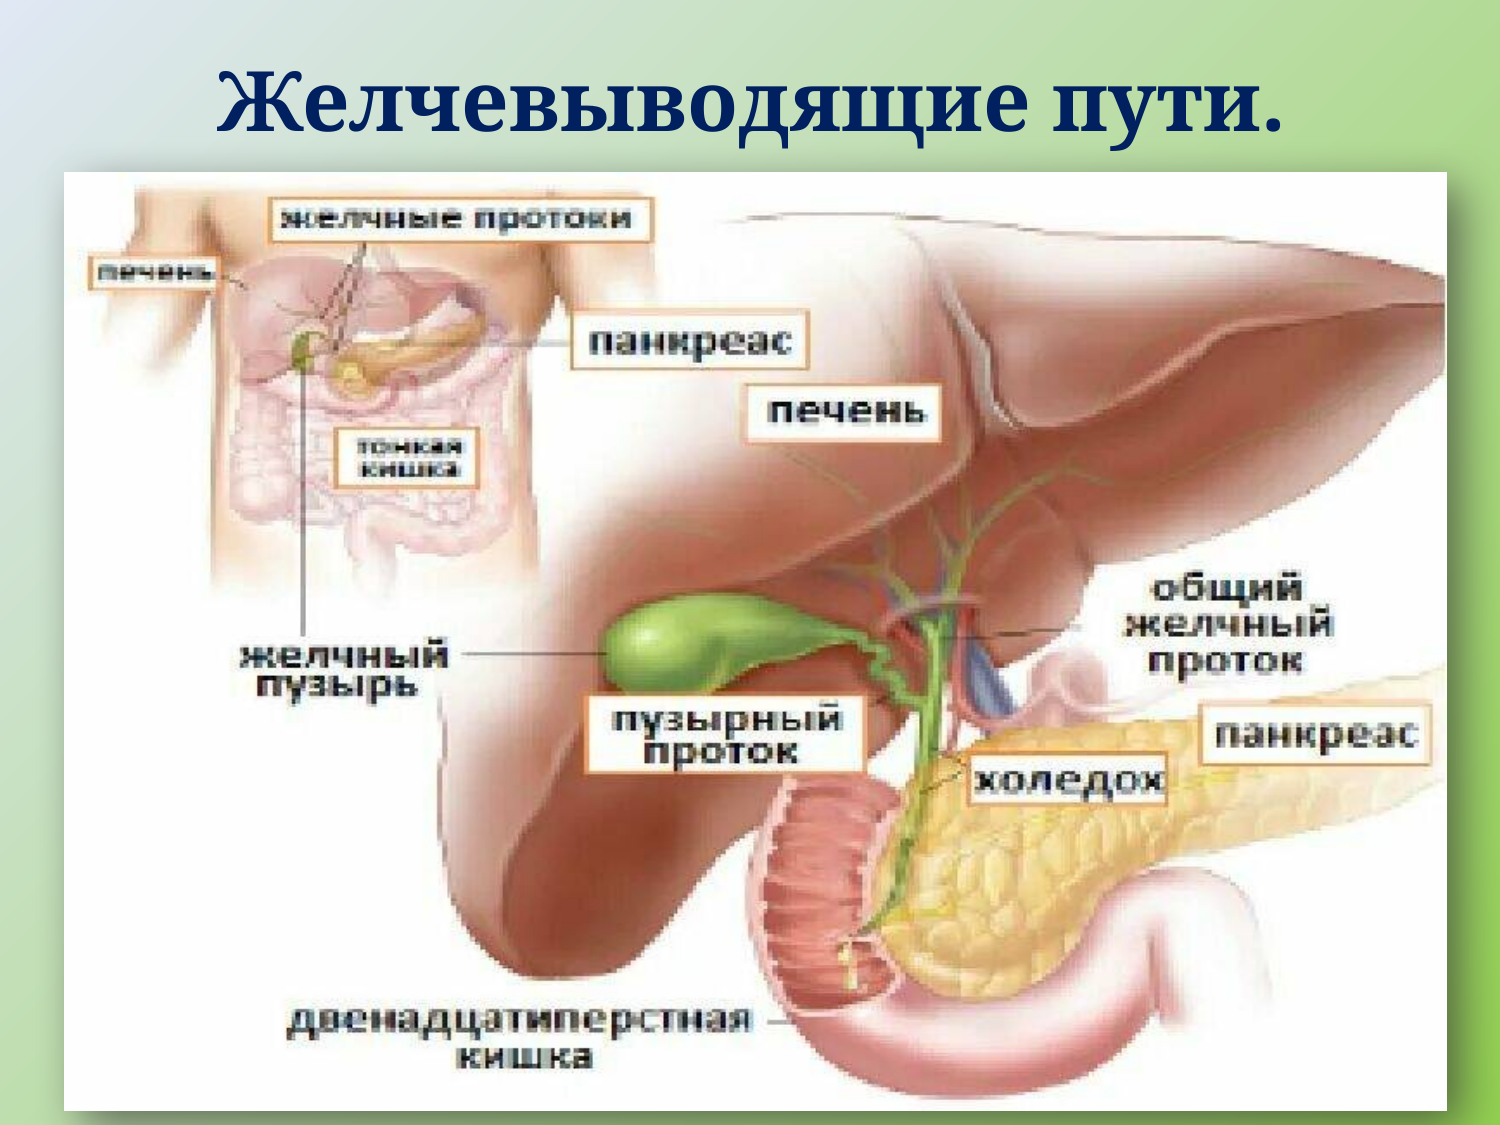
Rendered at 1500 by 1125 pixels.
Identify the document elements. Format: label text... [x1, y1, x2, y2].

picture [64, 172, 1448, 1111]
title Желчевыводящие пути. [76, 4, 1427, 162]
